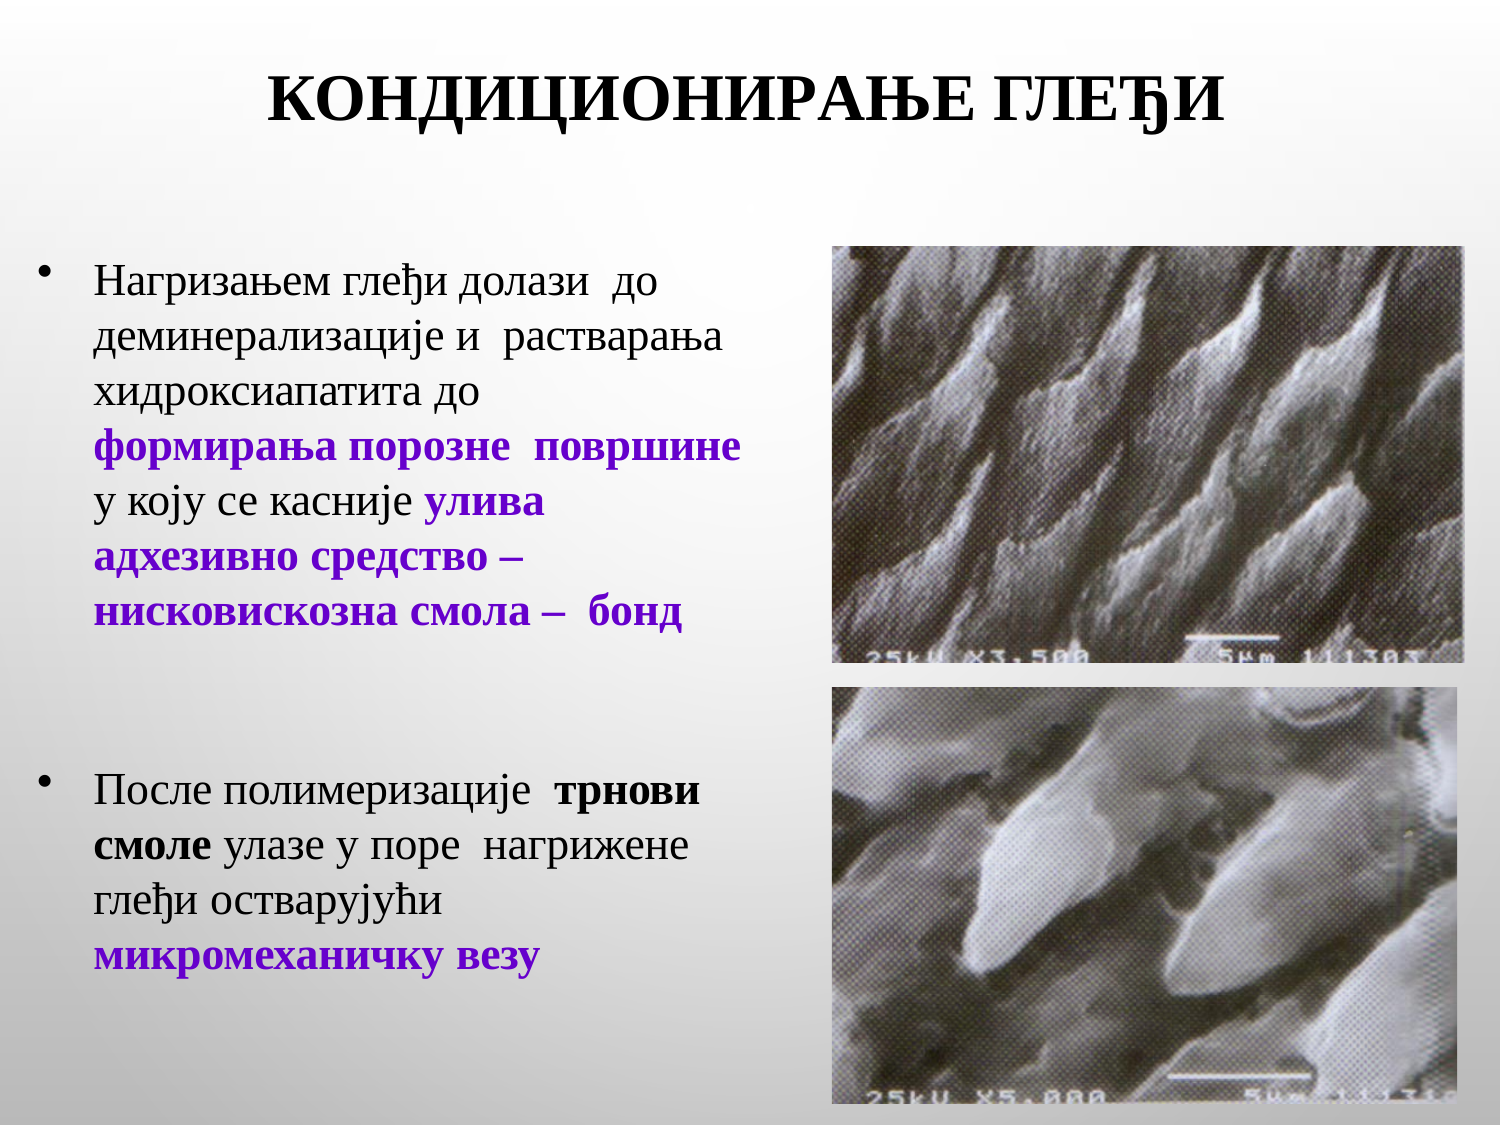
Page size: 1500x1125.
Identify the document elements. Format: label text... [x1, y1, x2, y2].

text_box КОНДИЦИОНИРАЊЕ ГЛЕЂИ [35, 51, 1458, 134]
text_box [831, 246, 1465, 663]
picture [0, 0, 1500, 1125]
text_box Нагризањем глеђи долази до деминерализације и растварања хидроксиапатита до формирања порозне површине у коју се касније улива адхезивно средство – нисковискозна смола – бонд После полимеризације трнови смоле улазе у поре нагрижене глеђи остварујући микромеханичку везу [35, 247, 774, 979]
text_box [831, 687, 1458, 1104]
